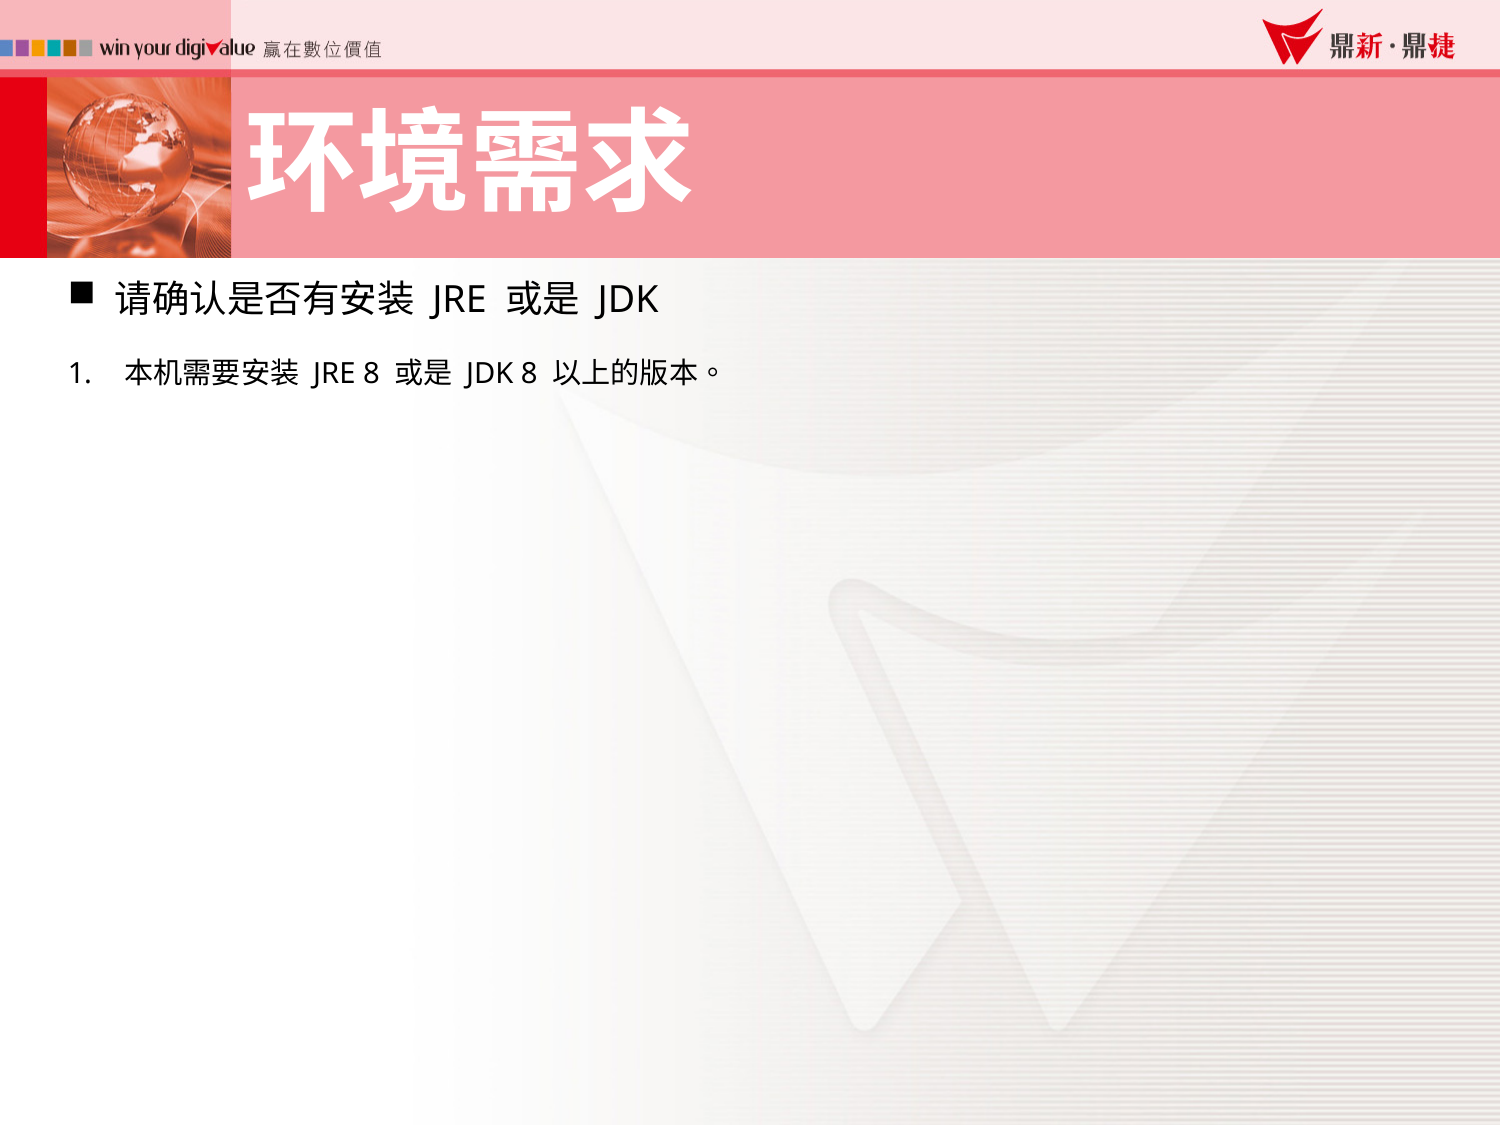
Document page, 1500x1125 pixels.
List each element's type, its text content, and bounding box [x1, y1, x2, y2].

text_box 请确认是否有安装 JRE 或是 JDK 本机需要安装 JRE 8 或是 JDK 8 以上的版本。 [53, 267, 1437, 964]
text_box 环境需求 [230, 82, 1500, 236]
picture [0, 0, 1500, 1125]
